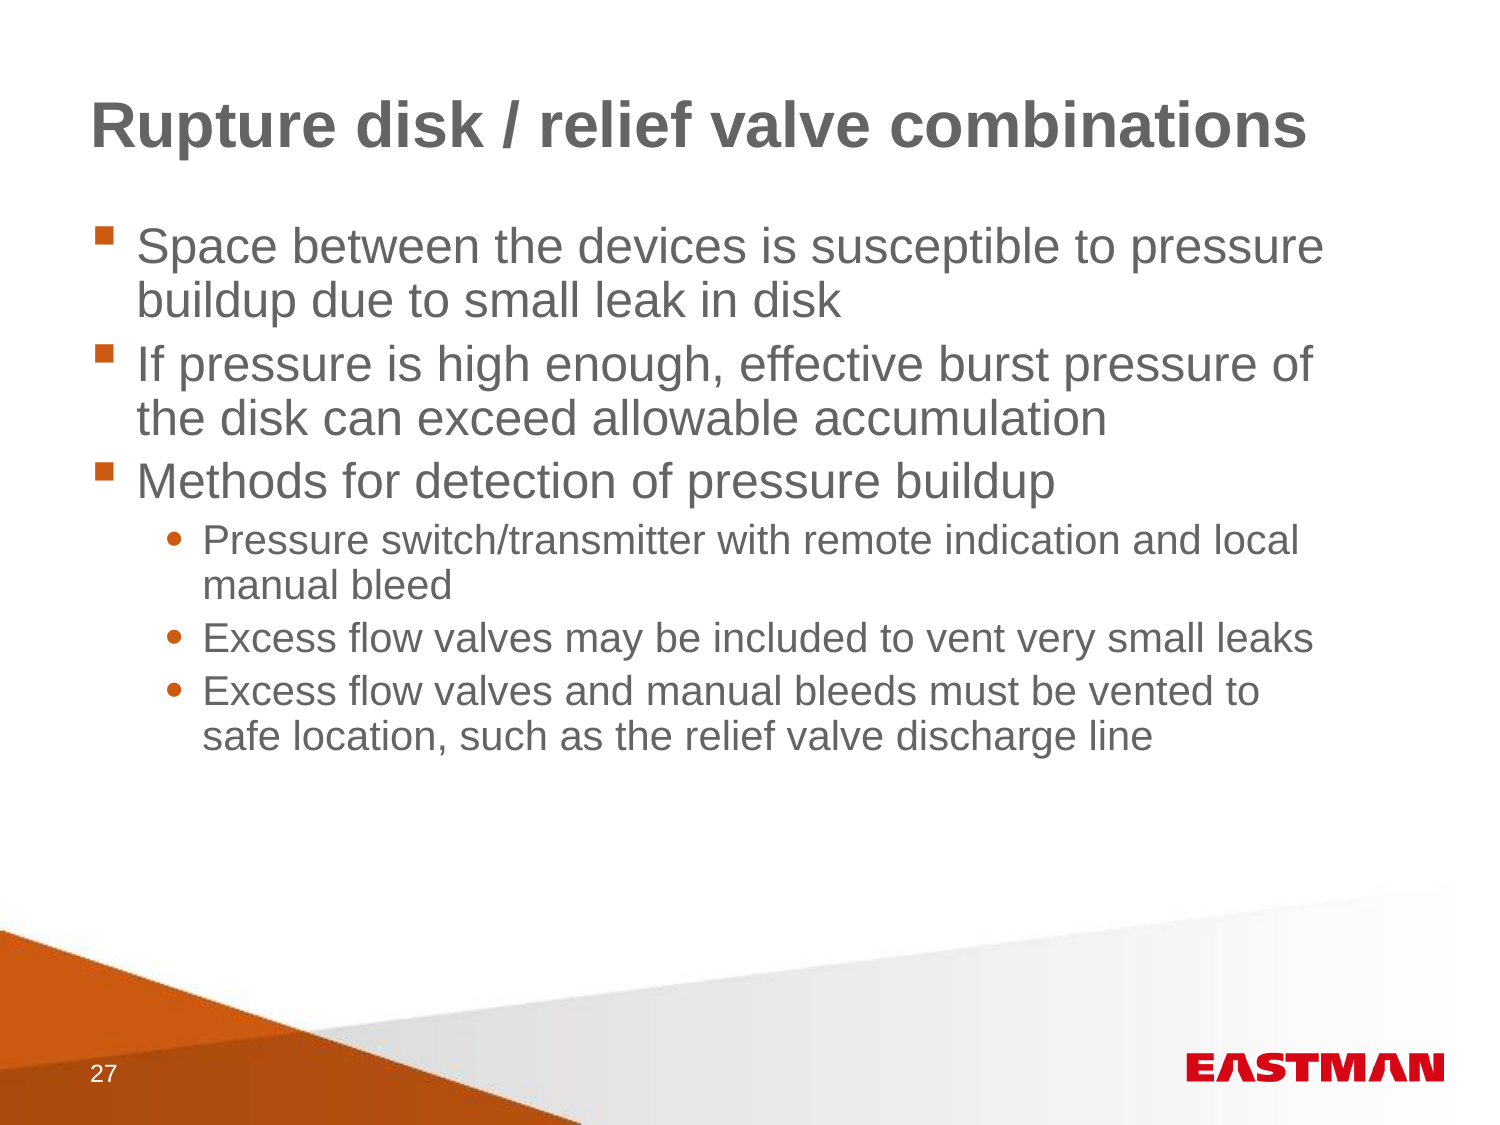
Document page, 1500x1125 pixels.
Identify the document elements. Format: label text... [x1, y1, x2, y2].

title Rupture disk / relief valve combinations [75, 75, 1425, 225]
list Space between the devices is susceptible to pressure buildup due to small leak in disk If pressure is high enough, effective burst pressure of the disk can exceed allowable accumulation Methods for detection of pressure buildup Pressure switch/transmitter with remote indication and local manual bleed Excess flow valves may be included to vent very small leaks Excess flow valves and manual bleeds must be vented to safe location, such as the relief valve discharge line [75, 212, 1350, 1031]
picture [0, 859, 1500, 1125]
slide_number 27 [75, 1042, 150, 1103]
